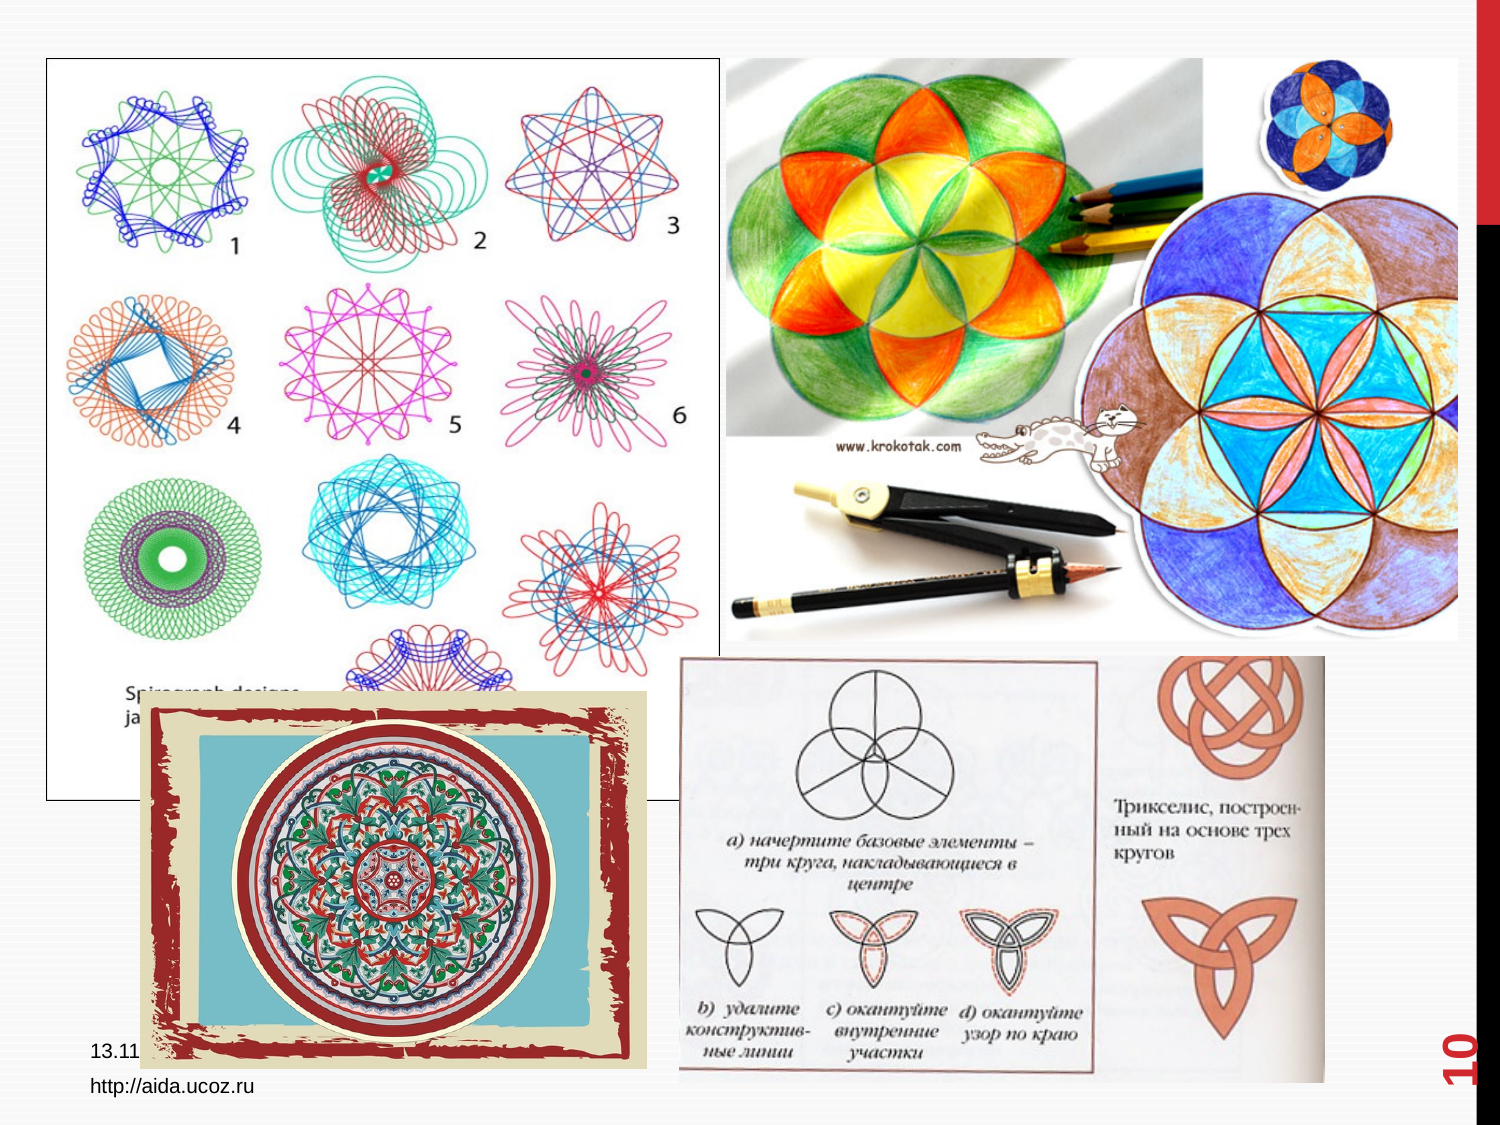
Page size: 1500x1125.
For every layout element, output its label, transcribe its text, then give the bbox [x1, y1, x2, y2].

footer http://aida.ucoz.ru [75, 1065, 638, 1112]
picture [726, 57, 1459, 642]
picture [679, 655, 1326, 1084]
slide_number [75, 1012, 138, 1063]
slide_number 10 [1427, 887, 1488, 1104]
picture [140, 690, 647, 1070]
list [46, 57, 721, 802]
